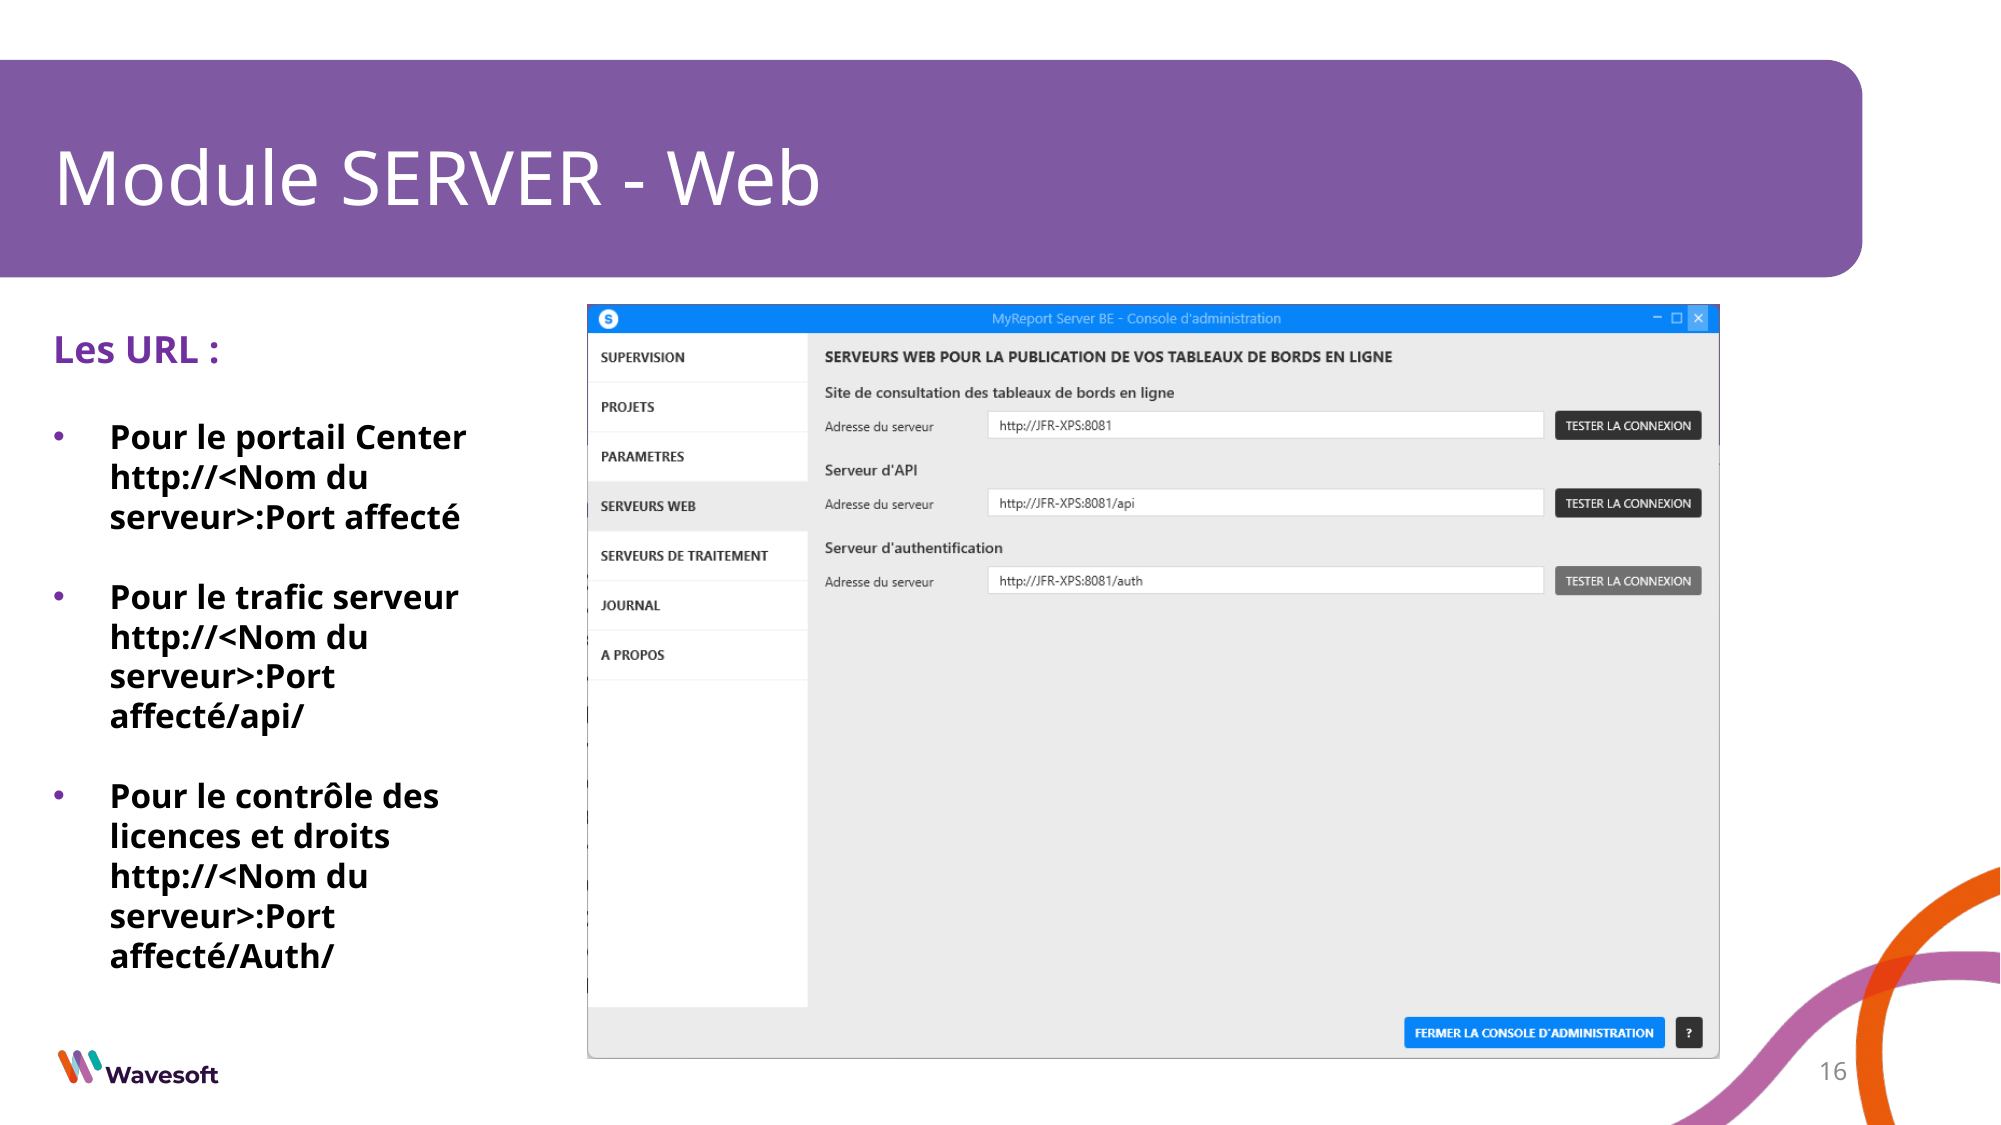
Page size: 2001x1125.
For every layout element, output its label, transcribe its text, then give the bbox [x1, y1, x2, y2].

picture [38, 1031, 237, 1103]
text_box Les URL : Pour le portail Center http://<Nom du serveur>:Port affecté Pour le trafic serveur http://<Nom du serveur>:Port affecté/api/ Pour le contrôle des licences et droits http://<Nom du serveur>:Port affecté/Auth/ [38, 318, 513, 983]
title Module SERVER - Web [38, 108, 1764, 230]
picture [1660, 859, 2001, 1125]
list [587, 304, 1720, 1059]
slide_number 16 [1412, 1042, 1863, 1103]
